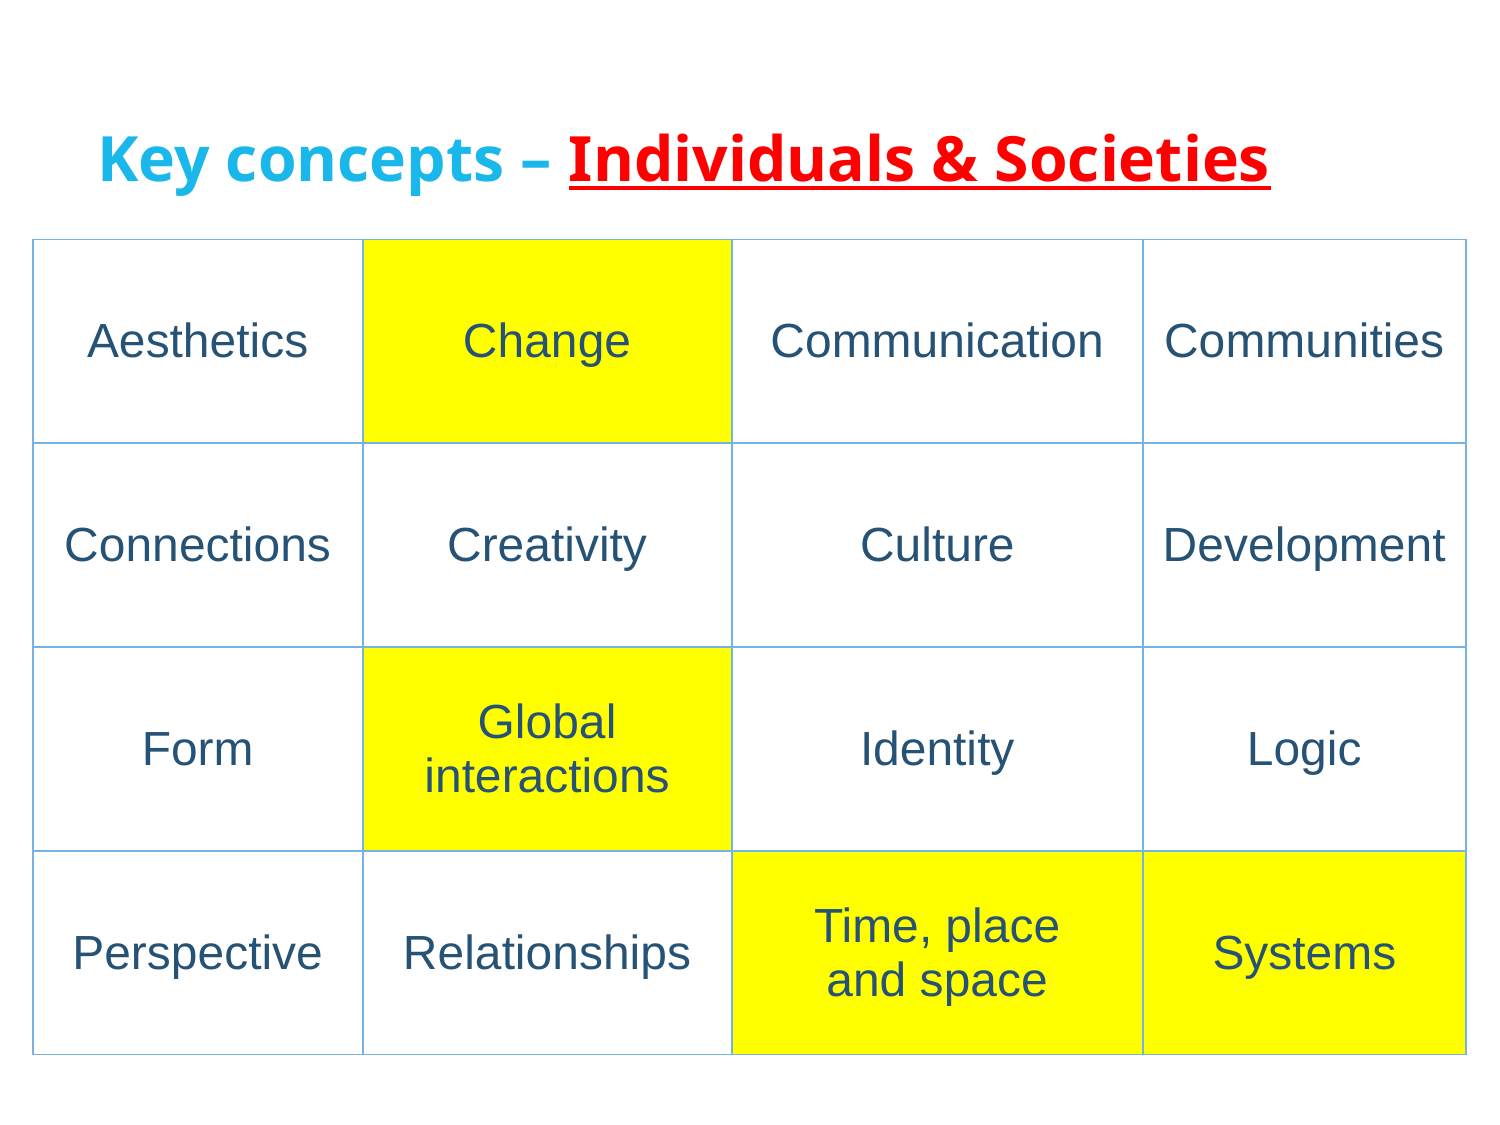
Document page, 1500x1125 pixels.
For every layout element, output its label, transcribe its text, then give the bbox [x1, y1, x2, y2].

title Key concepts – Individuals & Societies [96, 97, 1467, 216]
table_cell Relationships [364, 852, 731, 1054]
table_header Change [364, 240, 731, 442]
table_cell Global interactions [364, 648, 731, 850]
table_cell Time, place and space [733, 852, 1142, 1054]
table_cell Connections [34, 444, 362, 646]
table_header Aesthetics [34, 240, 362, 442]
table_cell Development [1144, 444, 1465, 646]
table_cell Form [34, 648, 362, 850]
table_cell Systems [1144, 852, 1465, 1054]
table_header Communication [733, 240, 1142, 442]
table_cell Creativity [364, 444, 731, 646]
table_cell Logic [1144, 648, 1465, 850]
table_cell Culture [733, 444, 1142, 646]
table_header Communities [1144, 240, 1465, 442]
table_cell Identity [733, 648, 1142, 850]
table_cell Perspective [34, 852, 362, 1054]
